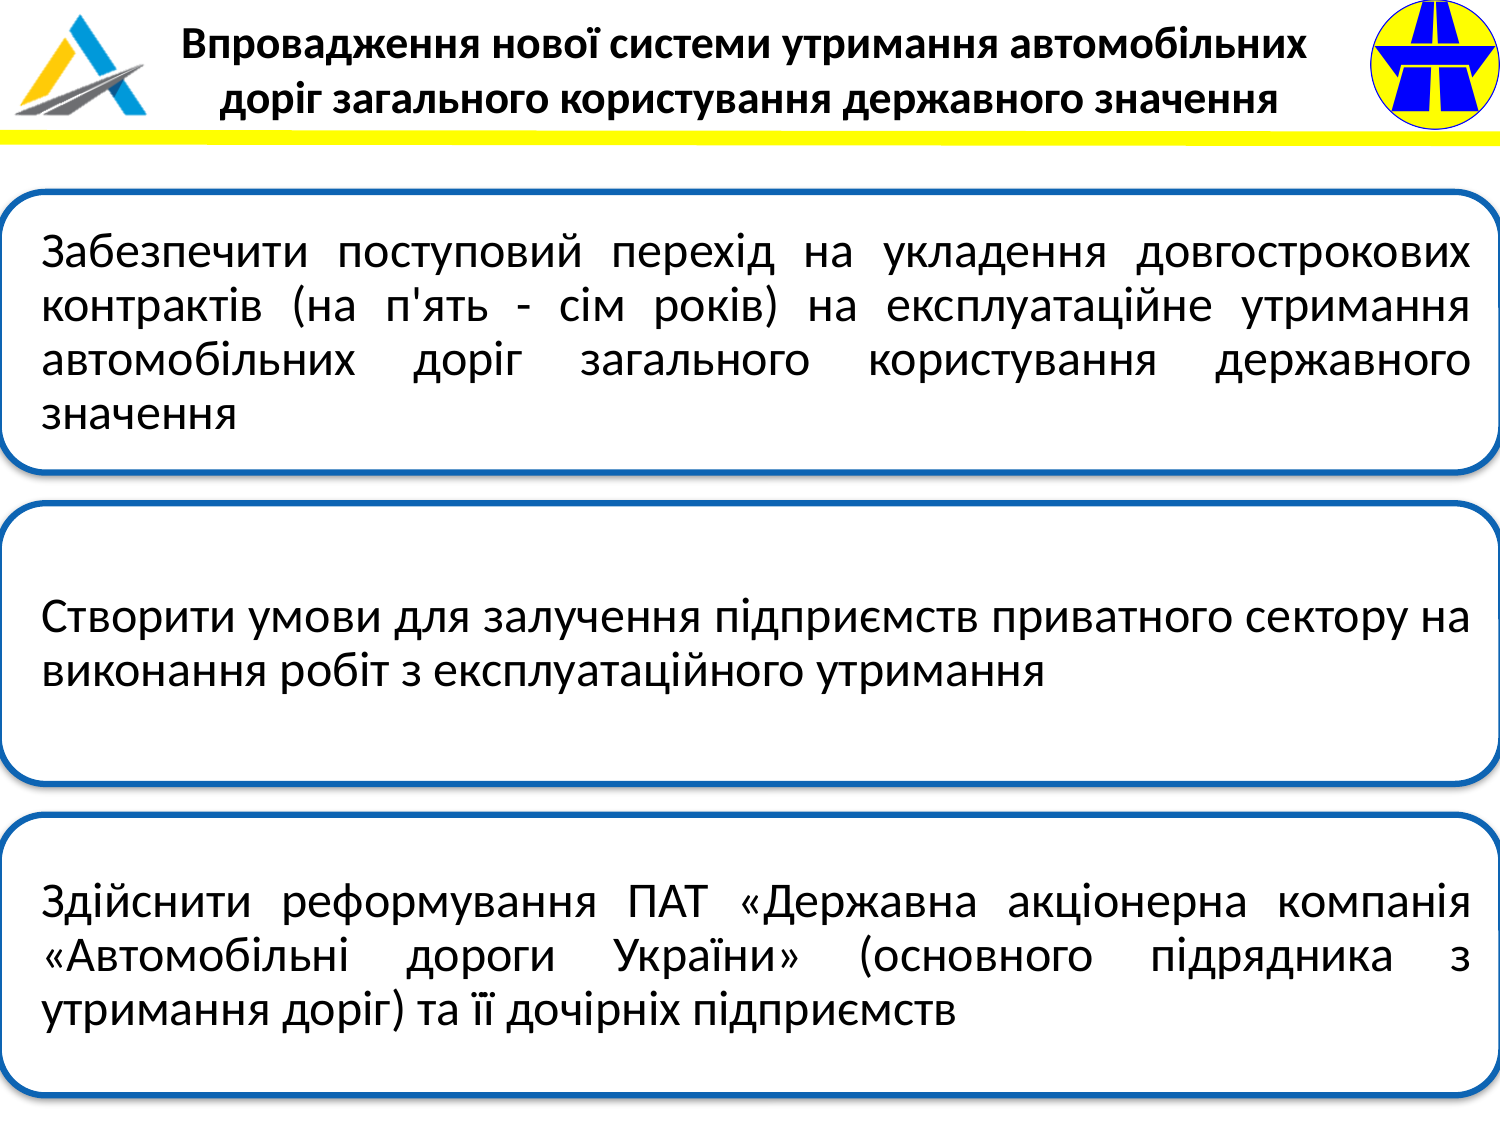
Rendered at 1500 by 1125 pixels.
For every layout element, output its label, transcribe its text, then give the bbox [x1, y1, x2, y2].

text_box Впровадження нової системи утримання автомобільних доріг загального користування державного значення [161, 2, 1365, 131]
picture [0, 0, 160, 131]
picture [1369, 0, 1500, 131]
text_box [0, 150, 1500, 1125]
